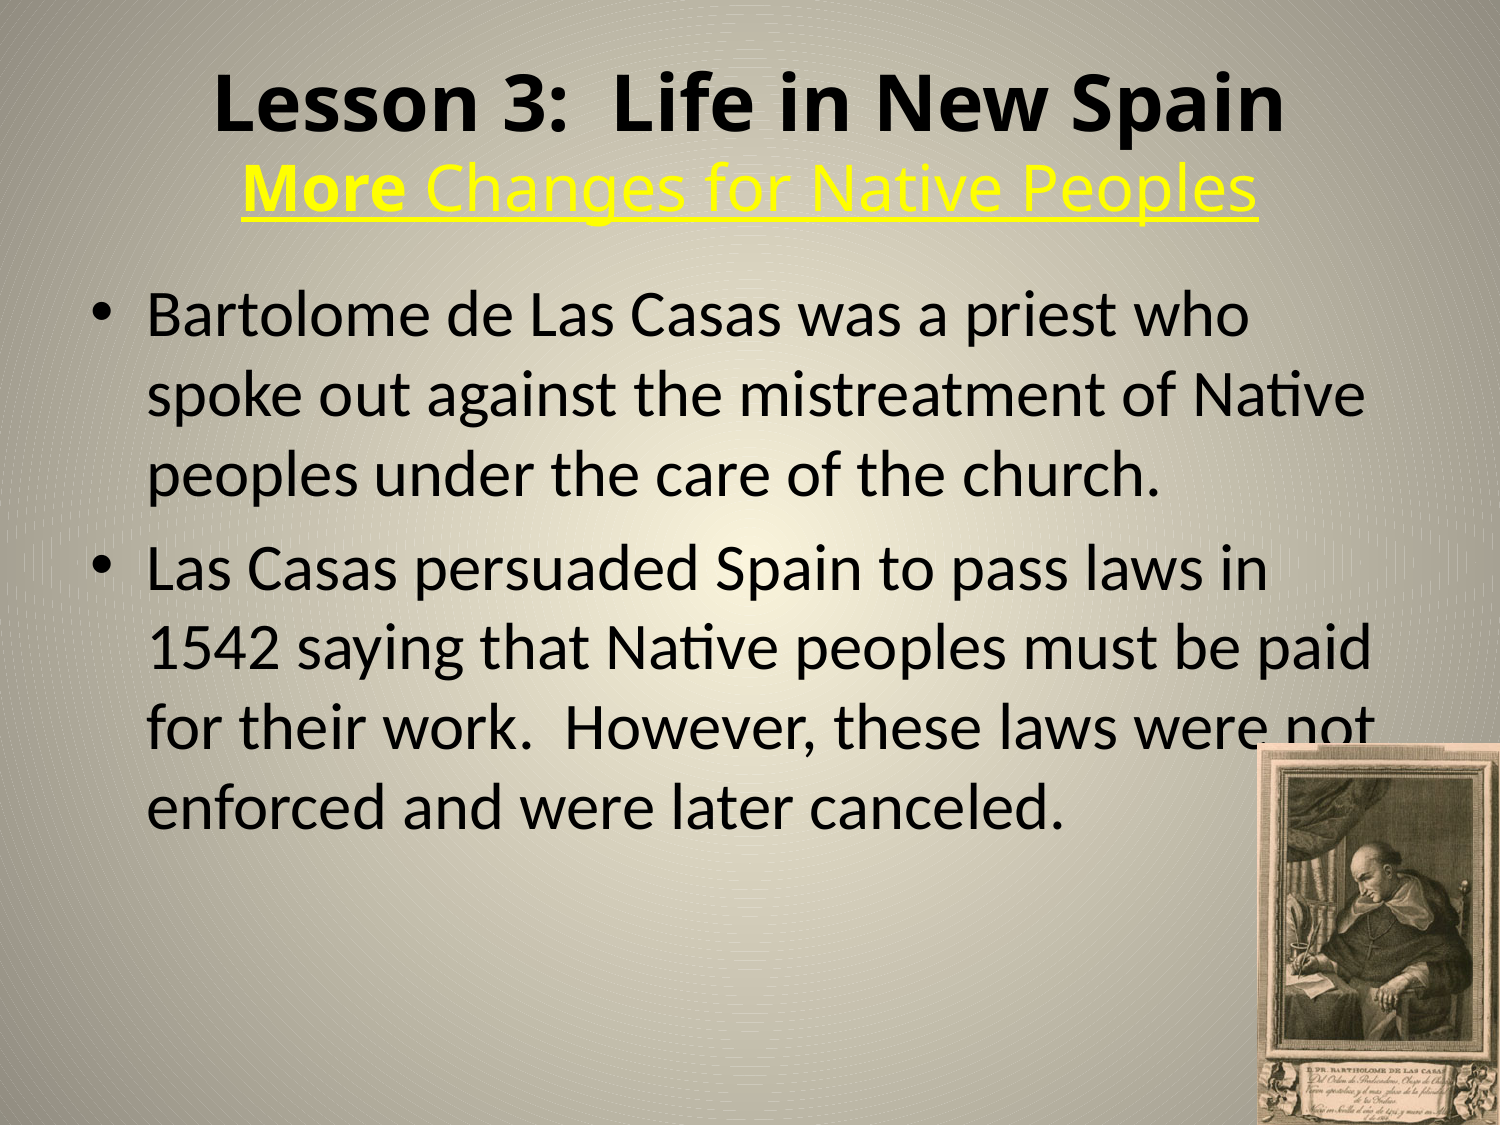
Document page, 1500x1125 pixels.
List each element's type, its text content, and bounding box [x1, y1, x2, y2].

picture [1257, 743, 1500, 1125]
title Lesson 3: Life in New Spain More Changes for Native Peoples [75, 45, 1425, 233]
list Bartolome de Las Casas was a priest who spoke out against the mistreatment of Native peoples under the care of the church. Las Casas persuaded Spain to pass laws in 1542 saying that Native peoples must be paid for their work. However, these laws were not enforced and were later canceled. [75, 262, 1425, 1005]
